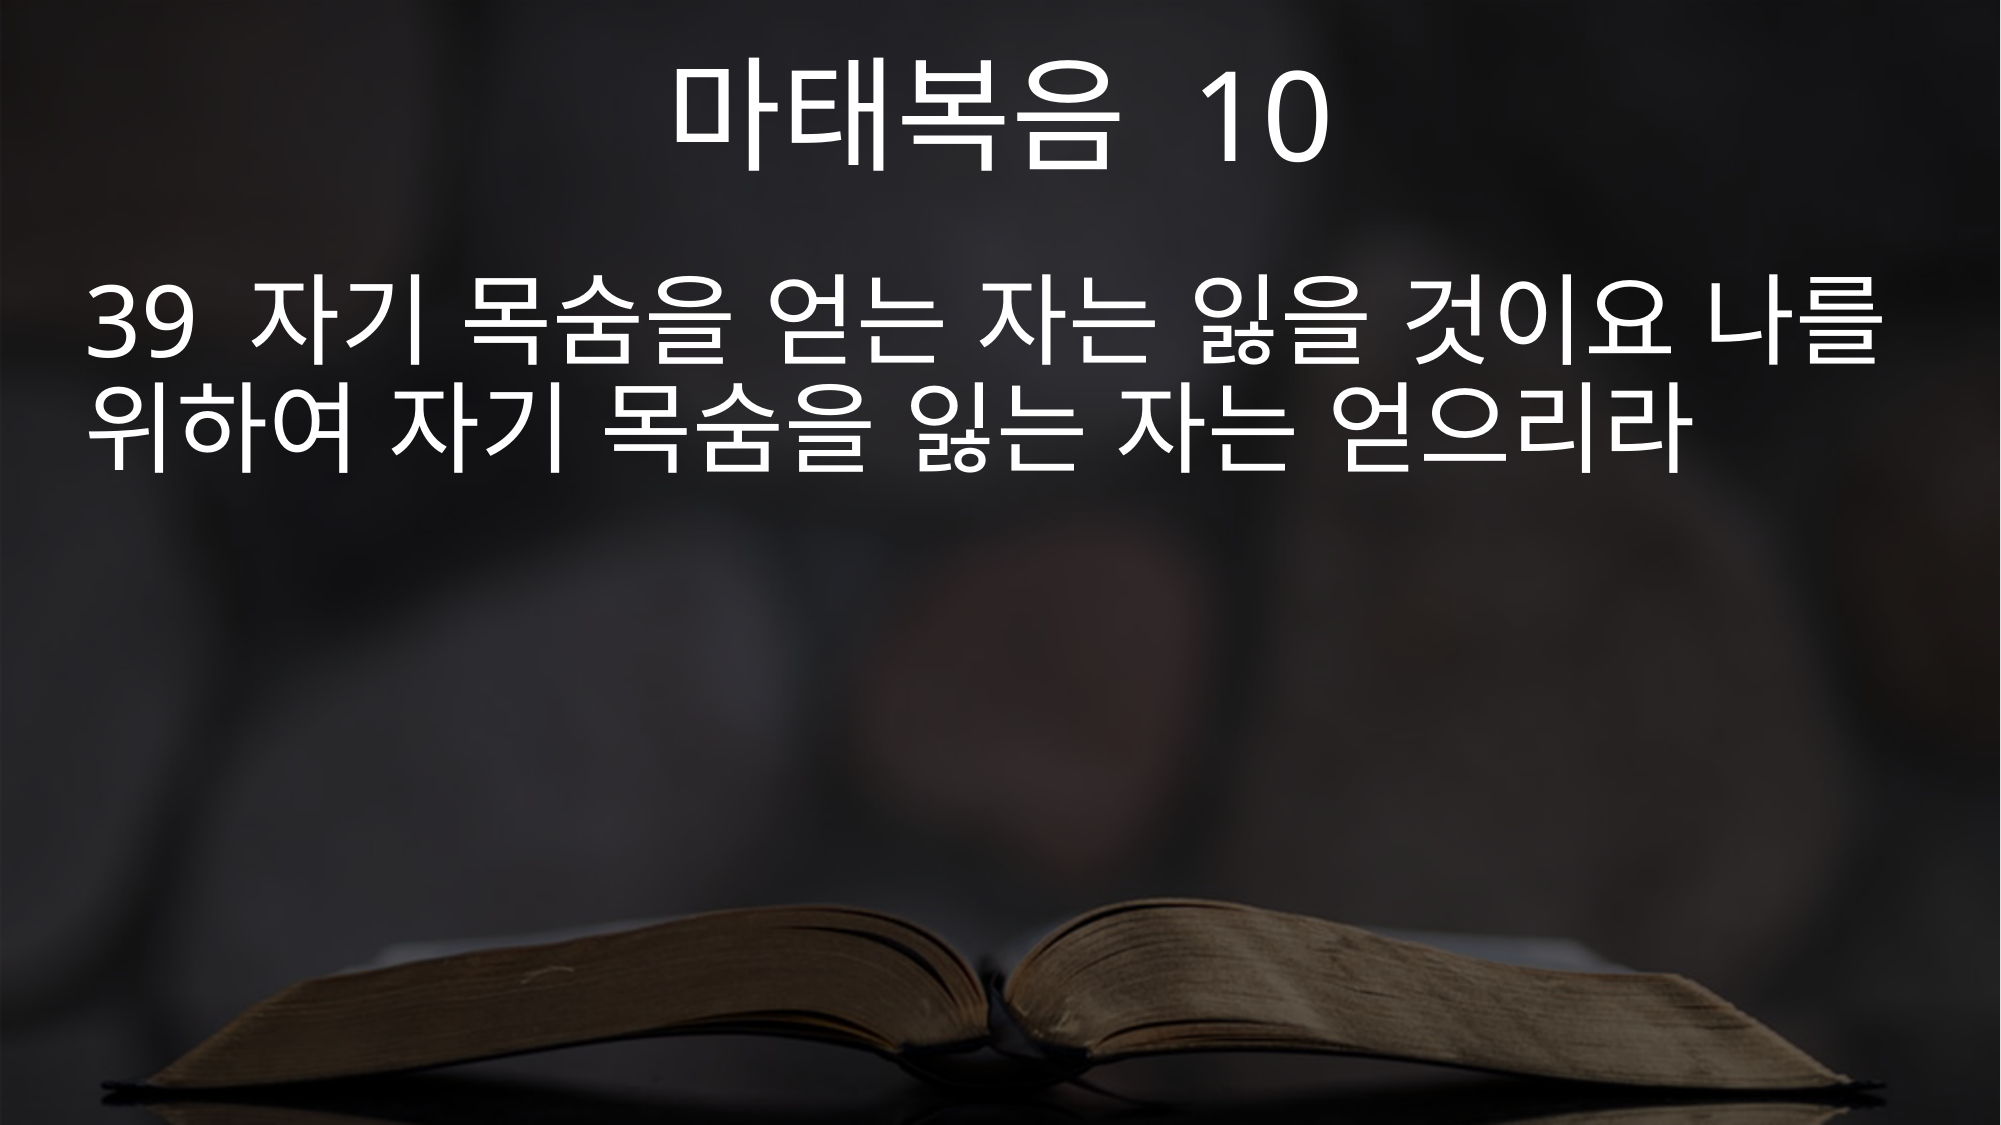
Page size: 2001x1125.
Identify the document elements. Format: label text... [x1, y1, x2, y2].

list 39 자기 목숨을 얻는 자는 잃을 것이요 나를 위하여 자기 목숨을 잃는 자는 얻으리라 [69, 263, 1953, 423]
picture [0, 0, 2001, 1125]
footer 마태복음 10 [0, 32, 2000, 192]
